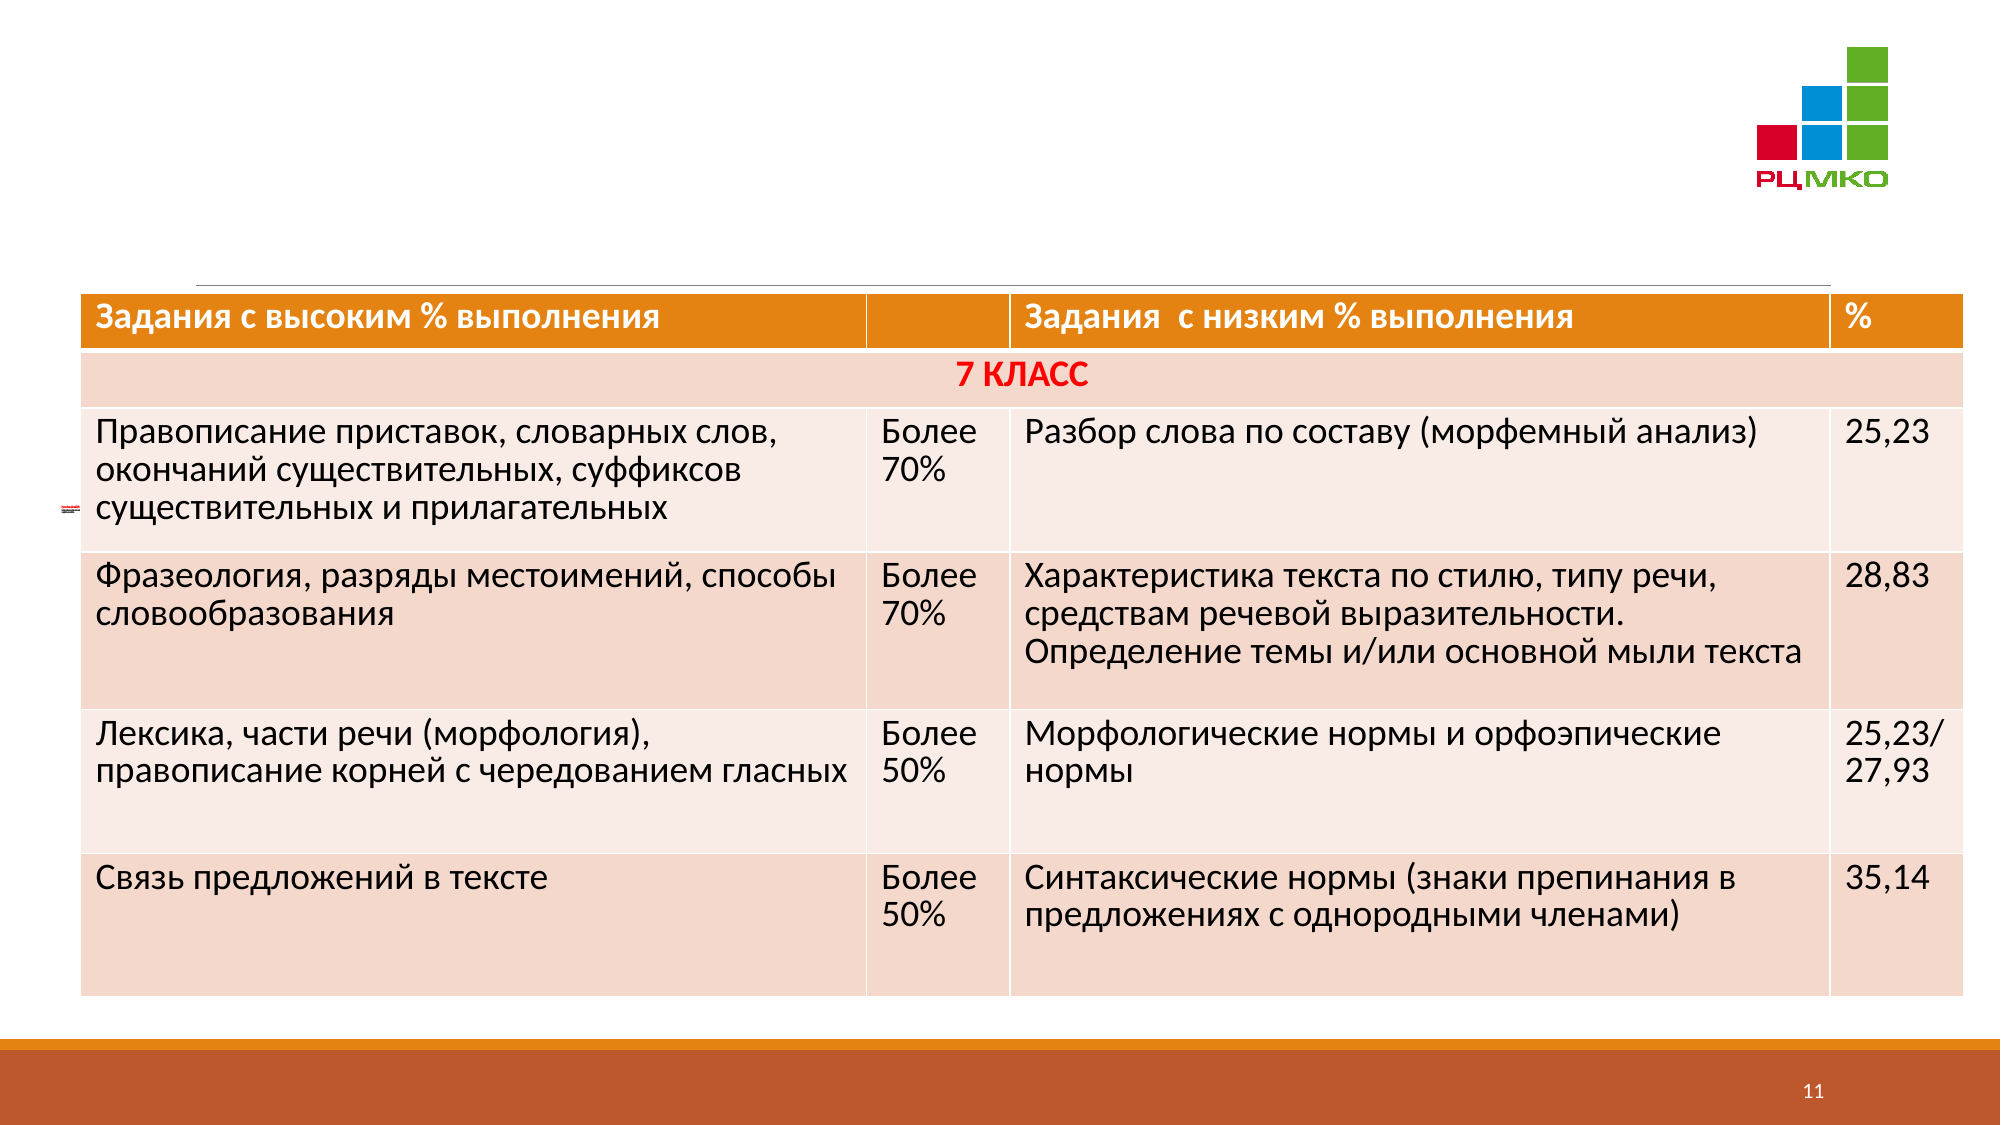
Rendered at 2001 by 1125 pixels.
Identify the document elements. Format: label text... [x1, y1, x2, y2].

table_header Задания с низким % выполнения [1011, 294, 1829, 348]
table_cell Более 50% [867, 854, 1009, 996]
table_cell Правописание приставок, словарных слов, окончаний существительных, суффиксов существительных и прилагательных [81, 409, 866, 551]
title Русский язык, 7 класс (57,21%) – 10 из 21 ОО показали результаты выше среднего Наиболее высокий процент выполнения – Больше-Машляковская СОШ – 76,67%, Биектауская СОШ– 75,00%, Низкий результат – Шеморбашская ООШ – 35% [46, 73, 1920, 536]
table_cell Более 70% [867, 553, 1009, 709]
table_cell Фразеология, разряды местоимений, способы словообразования [81, 553, 866, 709]
table_cell Более 70% [867, 409, 1009, 551]
slide_number 11 [1624, 1059, 1840, 1120]
table_cell Связь предложений в тексте [81, 854, 866, 996]
table_cell Морфологические нормы и орфоэпические нормы [1011, 710, 1829, 853]
table_header [867, 294, 1009, 348]
table_header % [1831, 294, 1963, 348]
table_header Задания с высоким % выполнения [81, 294, 866, 348]
table_cell Более 50% [867, 710, 1009, 853]
table_cell 35,14 [1831, 854, 1963, 996]
table_cell 25,23 [1831, 409, 1963, 551]
table_cell Лексика, части речи (морфология), правописание корней с чередованием гласных [81, 710, 866, 853]
table_cell Разбор слова по составу (морфемный анализ) [1011, 409, 1829, 551]
table_cell 7 КЛАСС [81, 353, 1963, 407]
picture [1757, 47, 1889, 190]
table_cell 25,23/ 27,93 [1831, 710, 1963, 853]
table_cell Характеристика текста по стилю, типу речи, средствам речевой выразительности. Определение темы и/или основной мыли текста [1011, 553, 1829, 709]
table_cell Синтаксические нормы (знаки препинания в предложениях с однородными членами) [1011, 854, 1829, 996]
table_cell 28,83 [1831, 553, 1963, 709]
